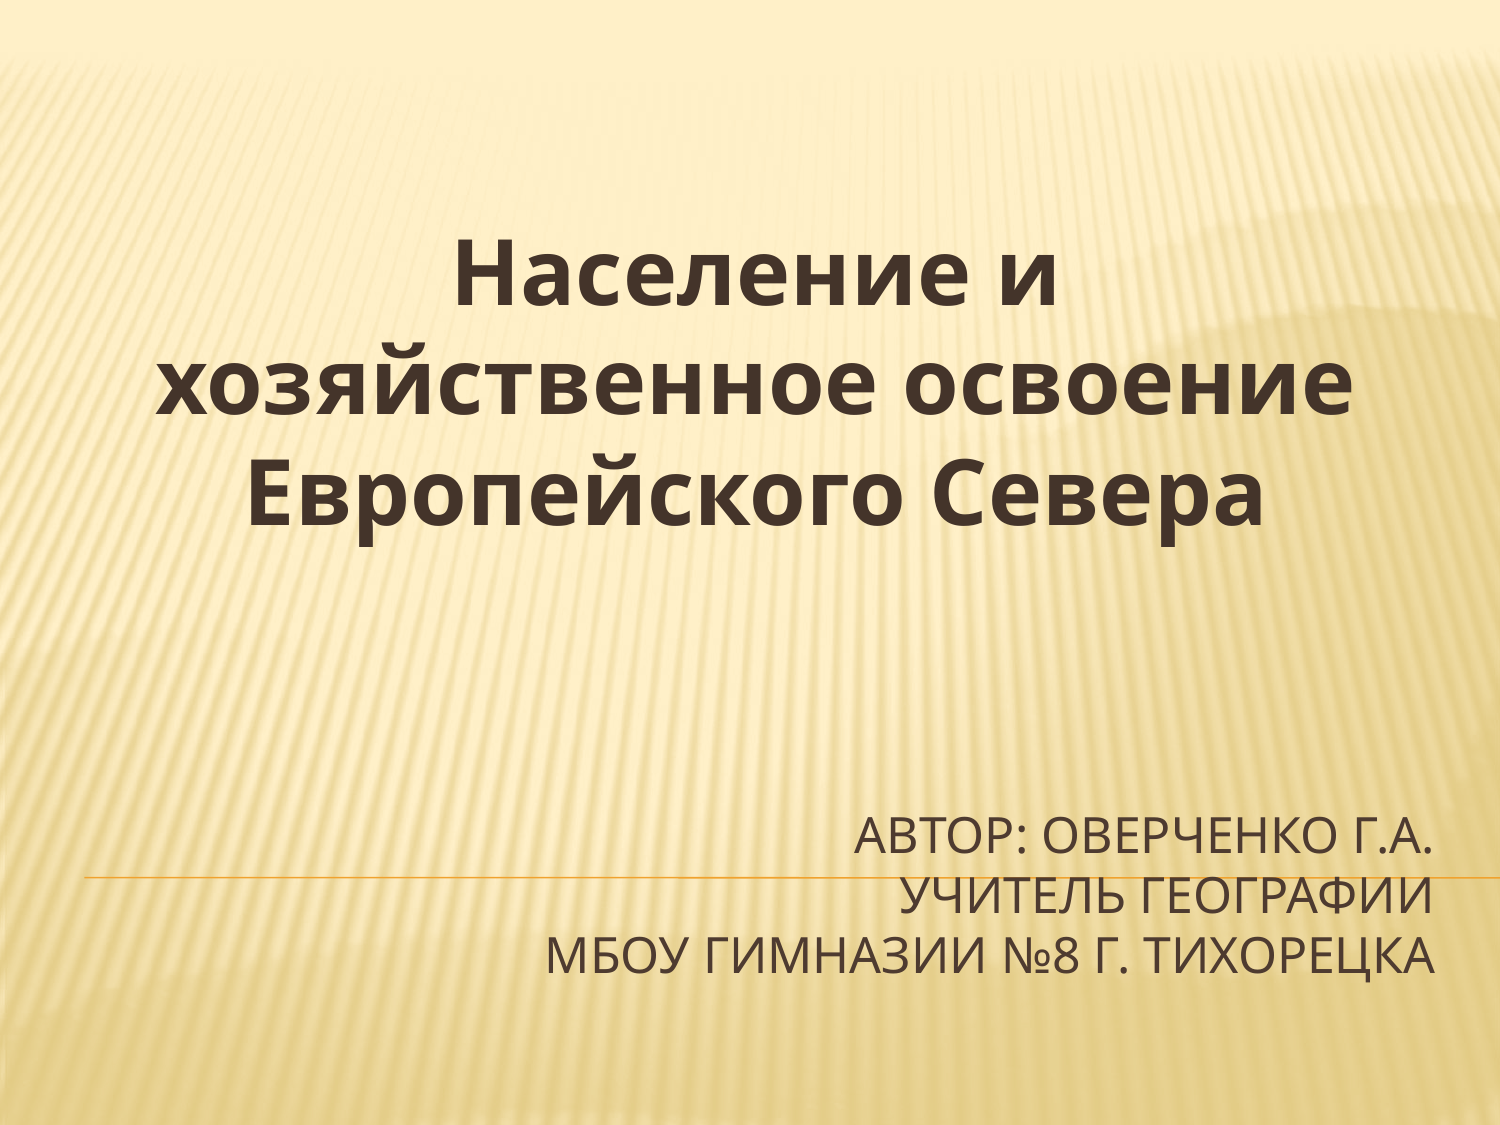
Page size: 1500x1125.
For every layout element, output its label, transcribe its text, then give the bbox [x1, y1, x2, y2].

title Автор: Оверченко Г.А. учитель географии МБОУ гимназии №8 г. Тихорецка [62, 796, 1450, 997]
subtitle Население и хозяйственное освоение Европейского Севера [62, 278, 1450, 551]
